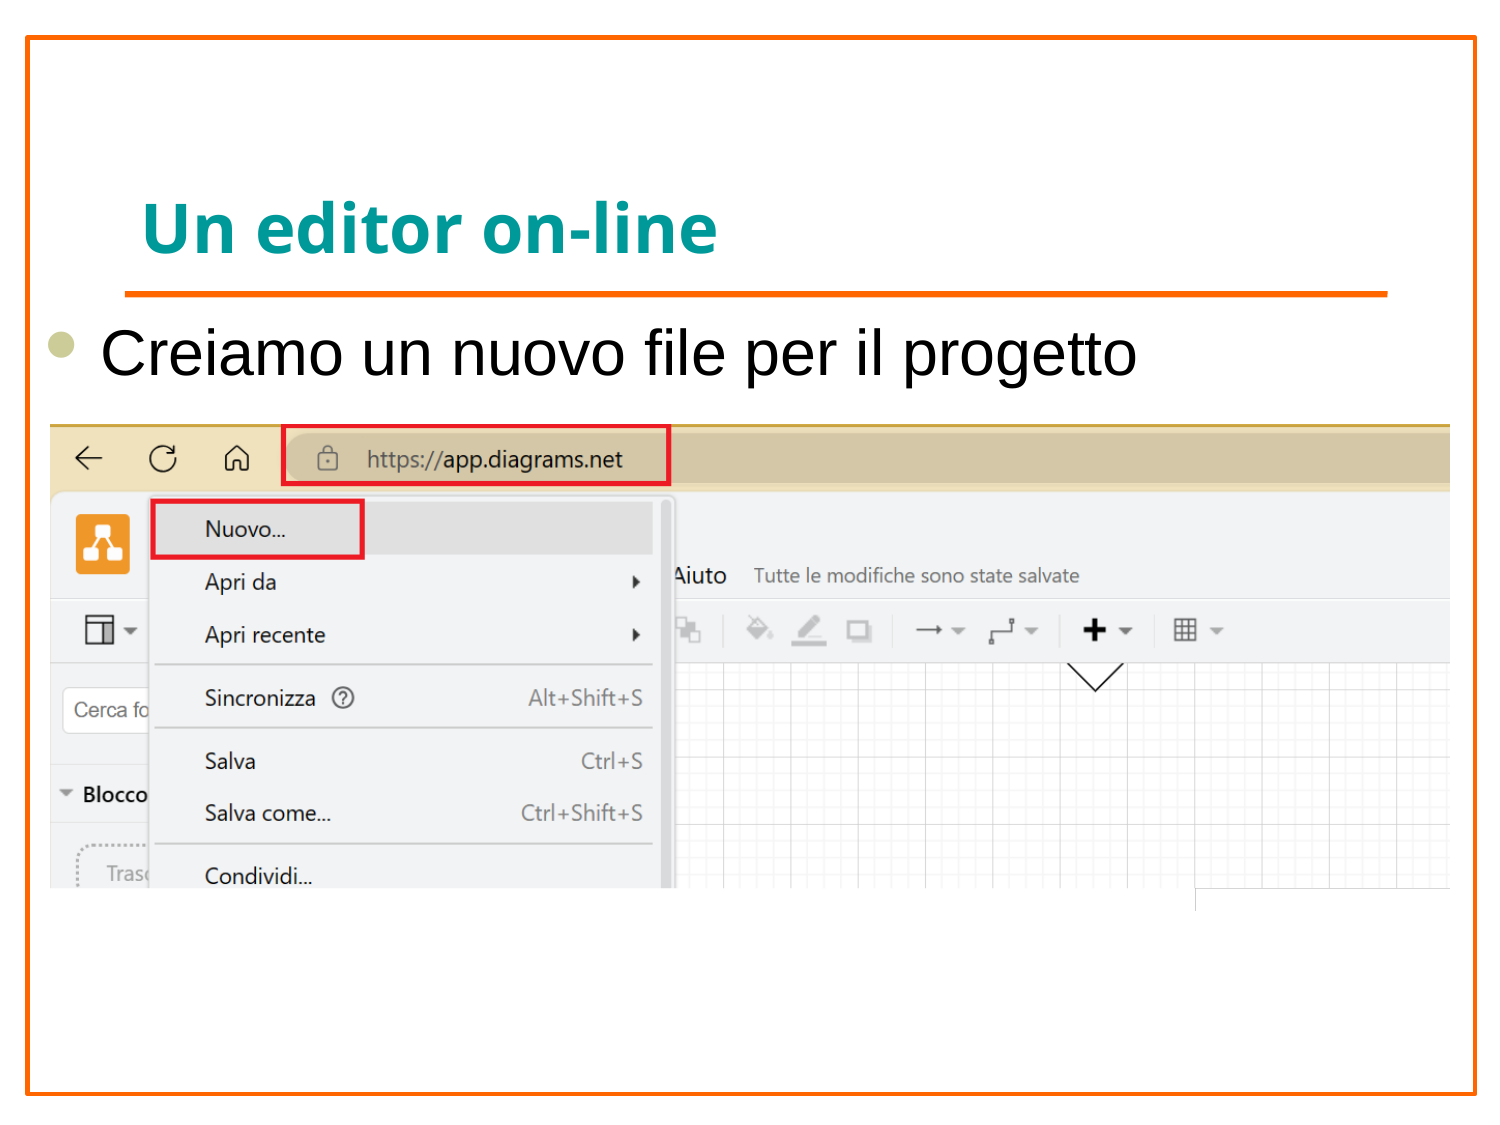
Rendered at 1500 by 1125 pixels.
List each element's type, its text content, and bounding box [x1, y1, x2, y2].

title Un editor on-line [125, 87, 1388, 275]
picture [49, 424, 1451, 912]
list Creiamo un nuovo file per il progetto [29, 312, 1459, 1024]
